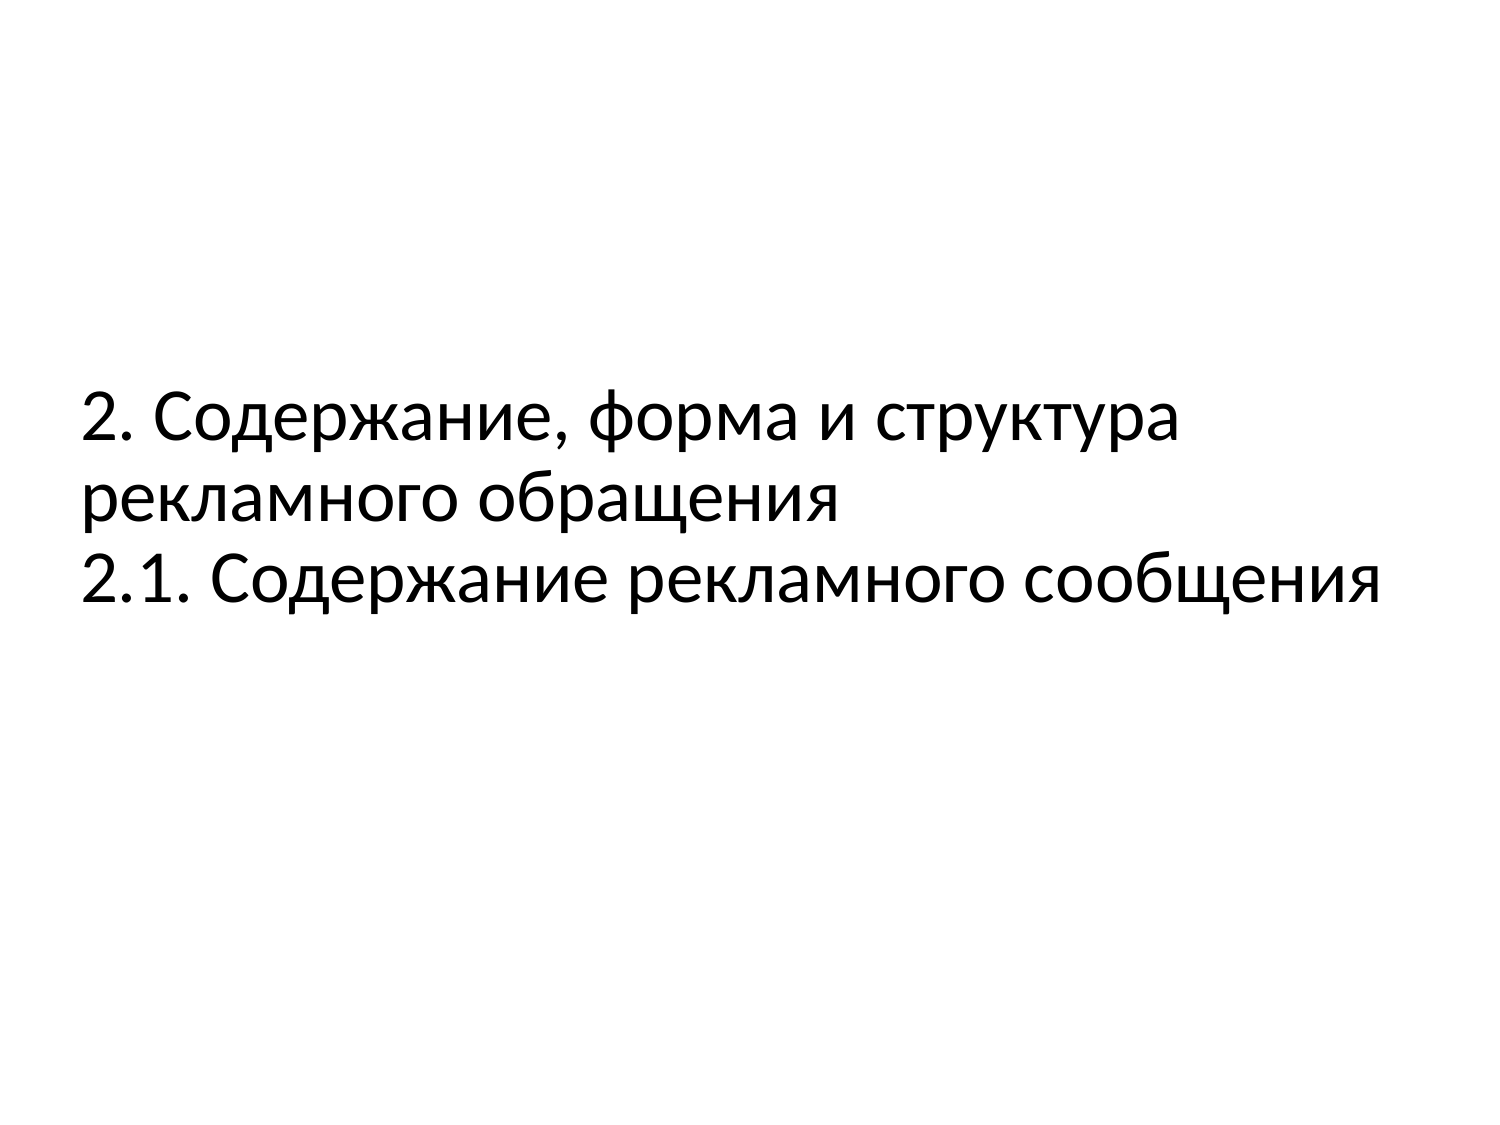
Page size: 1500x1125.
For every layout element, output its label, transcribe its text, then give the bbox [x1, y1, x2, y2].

title 2. Содержание, форма и структура рекламного обращения 2.1. Содержание рекламного сообщения [64, 255, 1415, 740]
